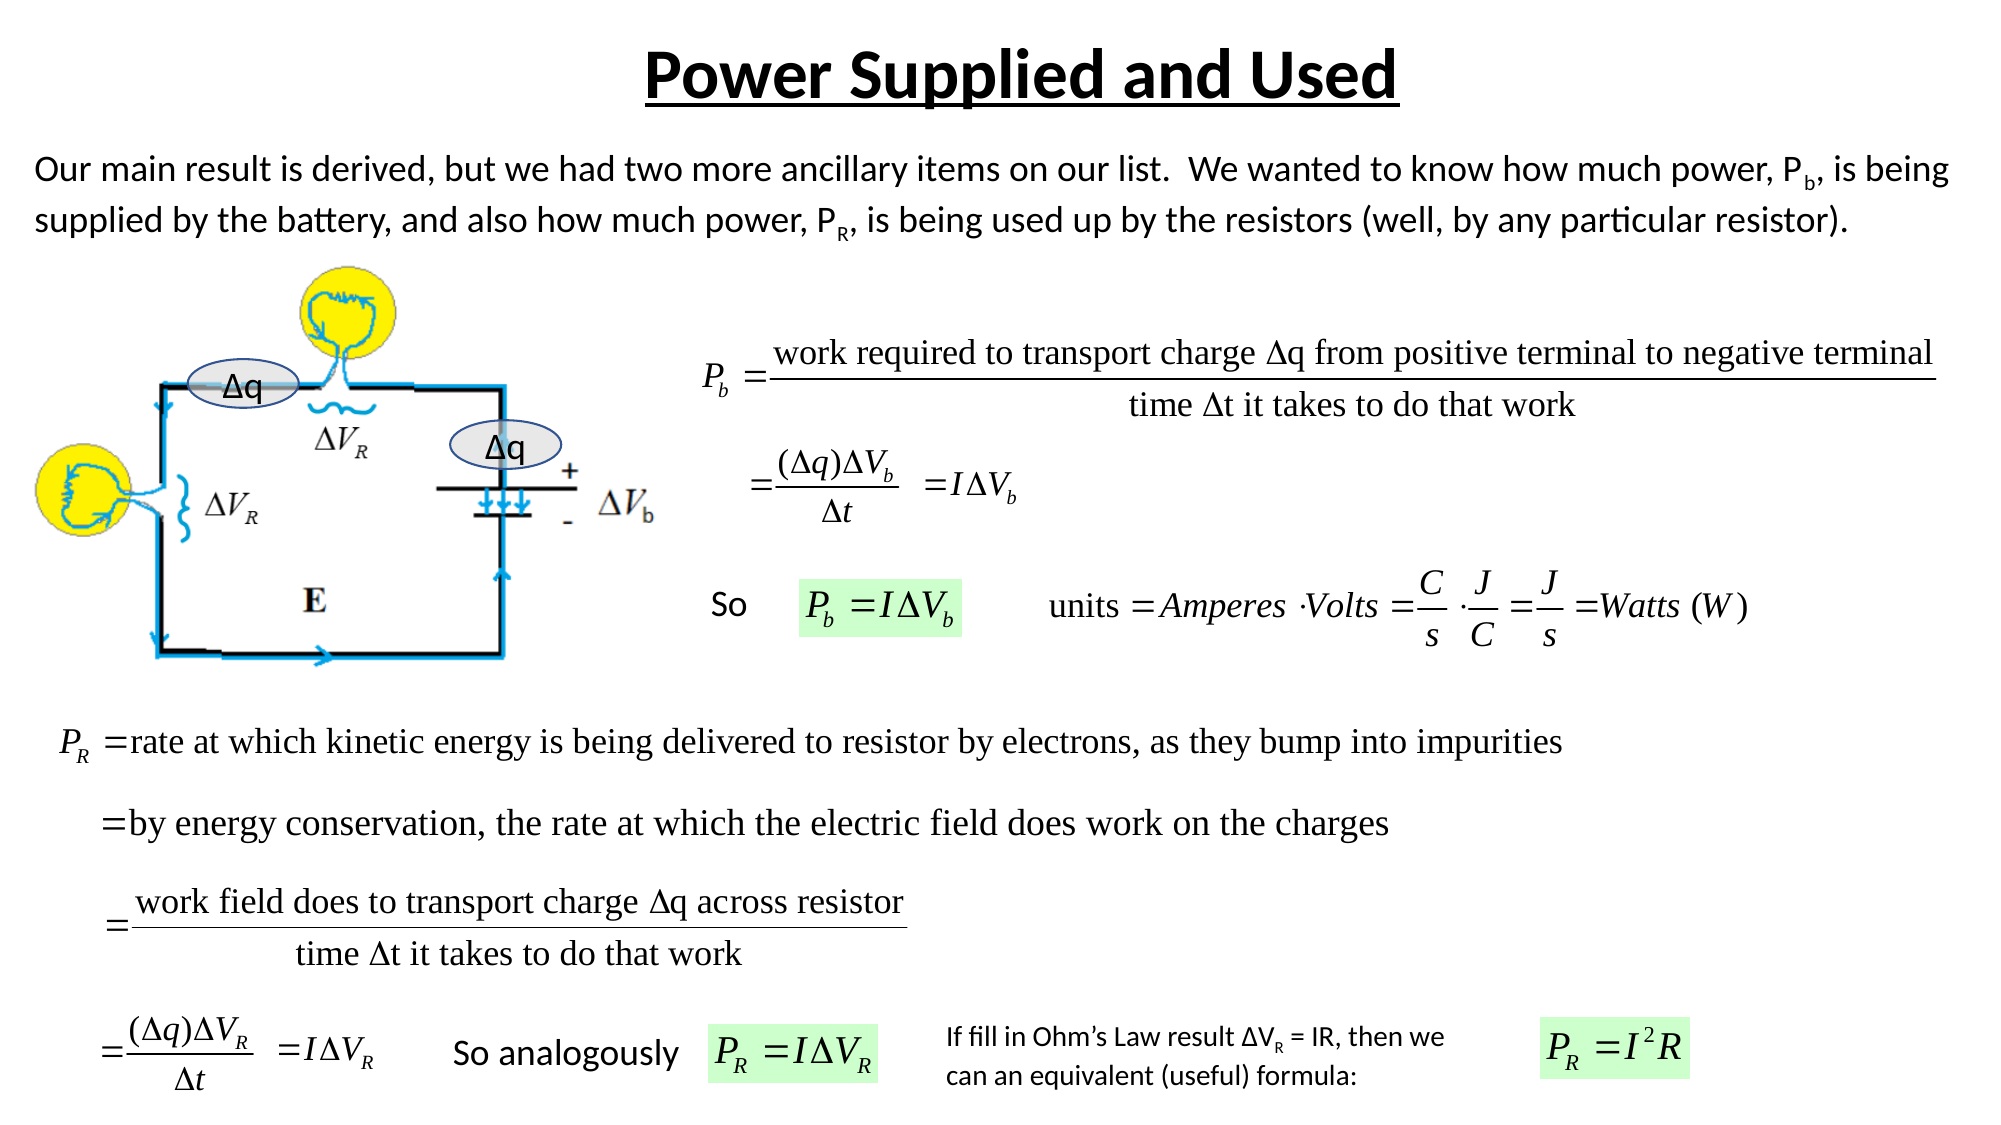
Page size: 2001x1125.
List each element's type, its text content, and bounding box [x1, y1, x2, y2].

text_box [93, 800, 1397, 852]
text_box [916, 460, 1025, 514]
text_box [52, 717, 1571, 772]
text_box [695, 330, 1945, 425]
picture [14, 258, 679, 691]
text_box Power Supplied and Used [629, 29, 1417, 123]
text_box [1539, 1016, 1691, 1080]
text_box So [696, 571, 763, 632]
text_box So analogously [438, 1020, 695, 1081]
text_box Our main result is derived, but we had two more ancillary items on our list. We wanted to know how much power, Pb, is being supplied by the battery, and also how much power, PR, is being used up by the resistors (well, by any particular resistor). [19, 136, 1986, 254]
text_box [798, 578, 962, 638]
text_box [1043, 560, 1754, 654]
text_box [97, 879, 914, 973]
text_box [270, 1025, 381, 1078]
text_box If fill in Ohm’s Law result ΔVR = IR, then we can an equivalent (useful) formula: [931, 1009, 1498, 1099]
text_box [742, 440, 906, 531]
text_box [93, 1007, 260, 1098]
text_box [707, 1023, 879, 1083]
